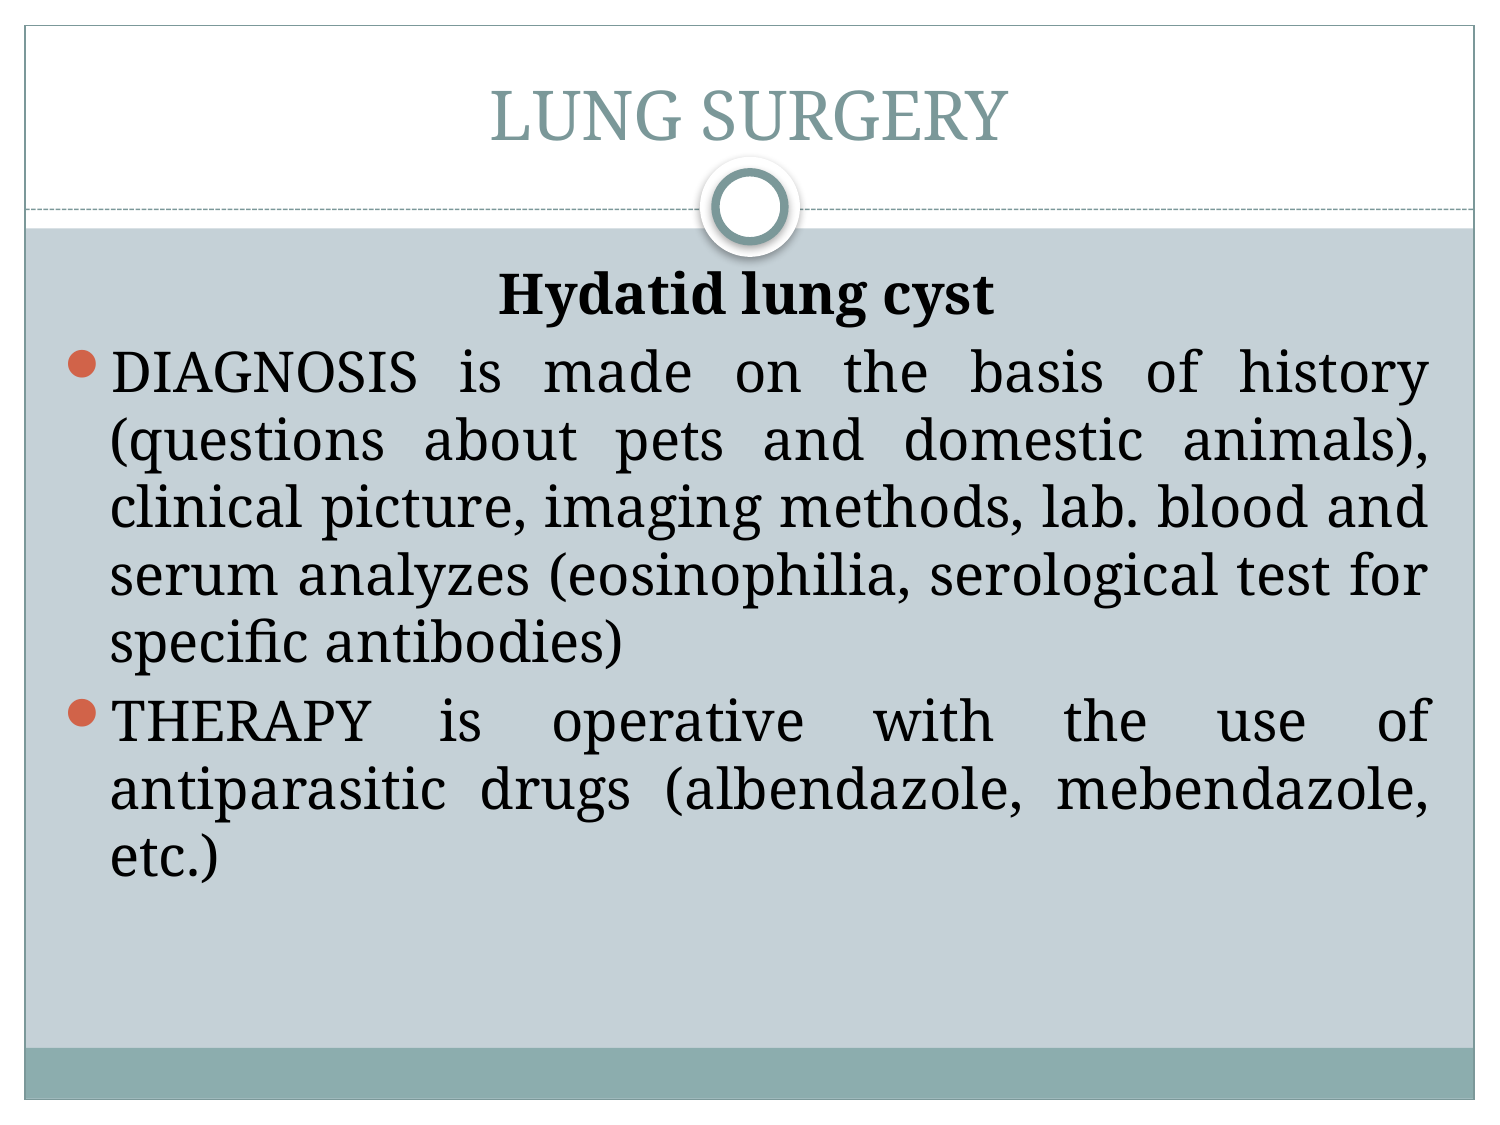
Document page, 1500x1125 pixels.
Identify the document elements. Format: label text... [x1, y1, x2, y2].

list Hydatid lung cyst DIAGNOSIS is made on the basis of history (questions about pets and domestic animals), clinical picture, imaging methods, lab. blood and serum analyzes (eosinophilia, serological test for specific antibodies) THERAPY is operative with the use of antiparasitic drugs (albendazole, mebendazole, etc.) [49, 250, 1445, 1001]
title LUNG SURGERY [49, 37, 1450, 162]
